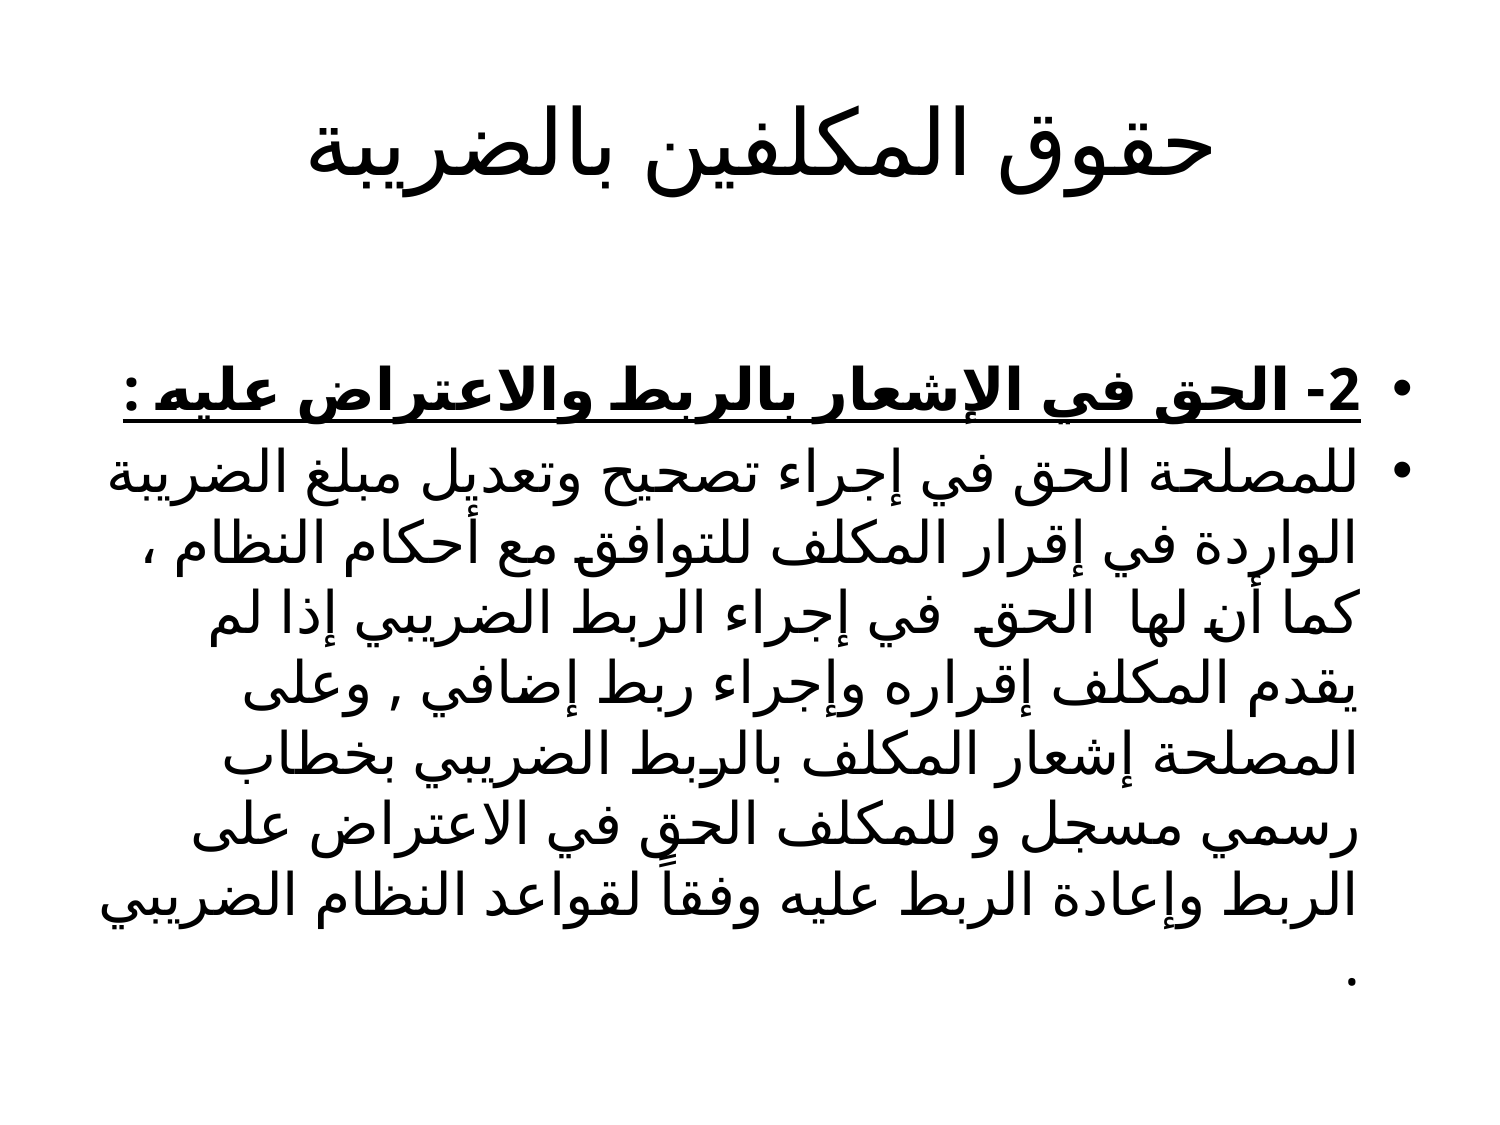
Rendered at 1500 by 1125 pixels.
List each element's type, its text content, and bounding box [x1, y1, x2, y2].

title حقوق المكلفين بالضريبة [75, 45, 1425, 233]
list 2- الحق في الإشعار بالربط والاعتراض عليه : للمصلحة الحق في إجراء تصحيح وتعديل مبلغ الضريبة الواردة في إقرار المكلف للتوافق مع أحكام النظام ، كما أن لها الحق في إجراء الربط الضريبي إذا لم يقدم المكلف إقراره وإجراء ربط إضافي , وعلى المصلحة إشعار المكلف بالربط الضريبي بخطاب رسمي مسجل و للمكلف الحق في الاعتراض على الربط وإعادة الربط عليه وفقاً لقواعد النظام الضريبي . [75, 262, 1425, 1005]
